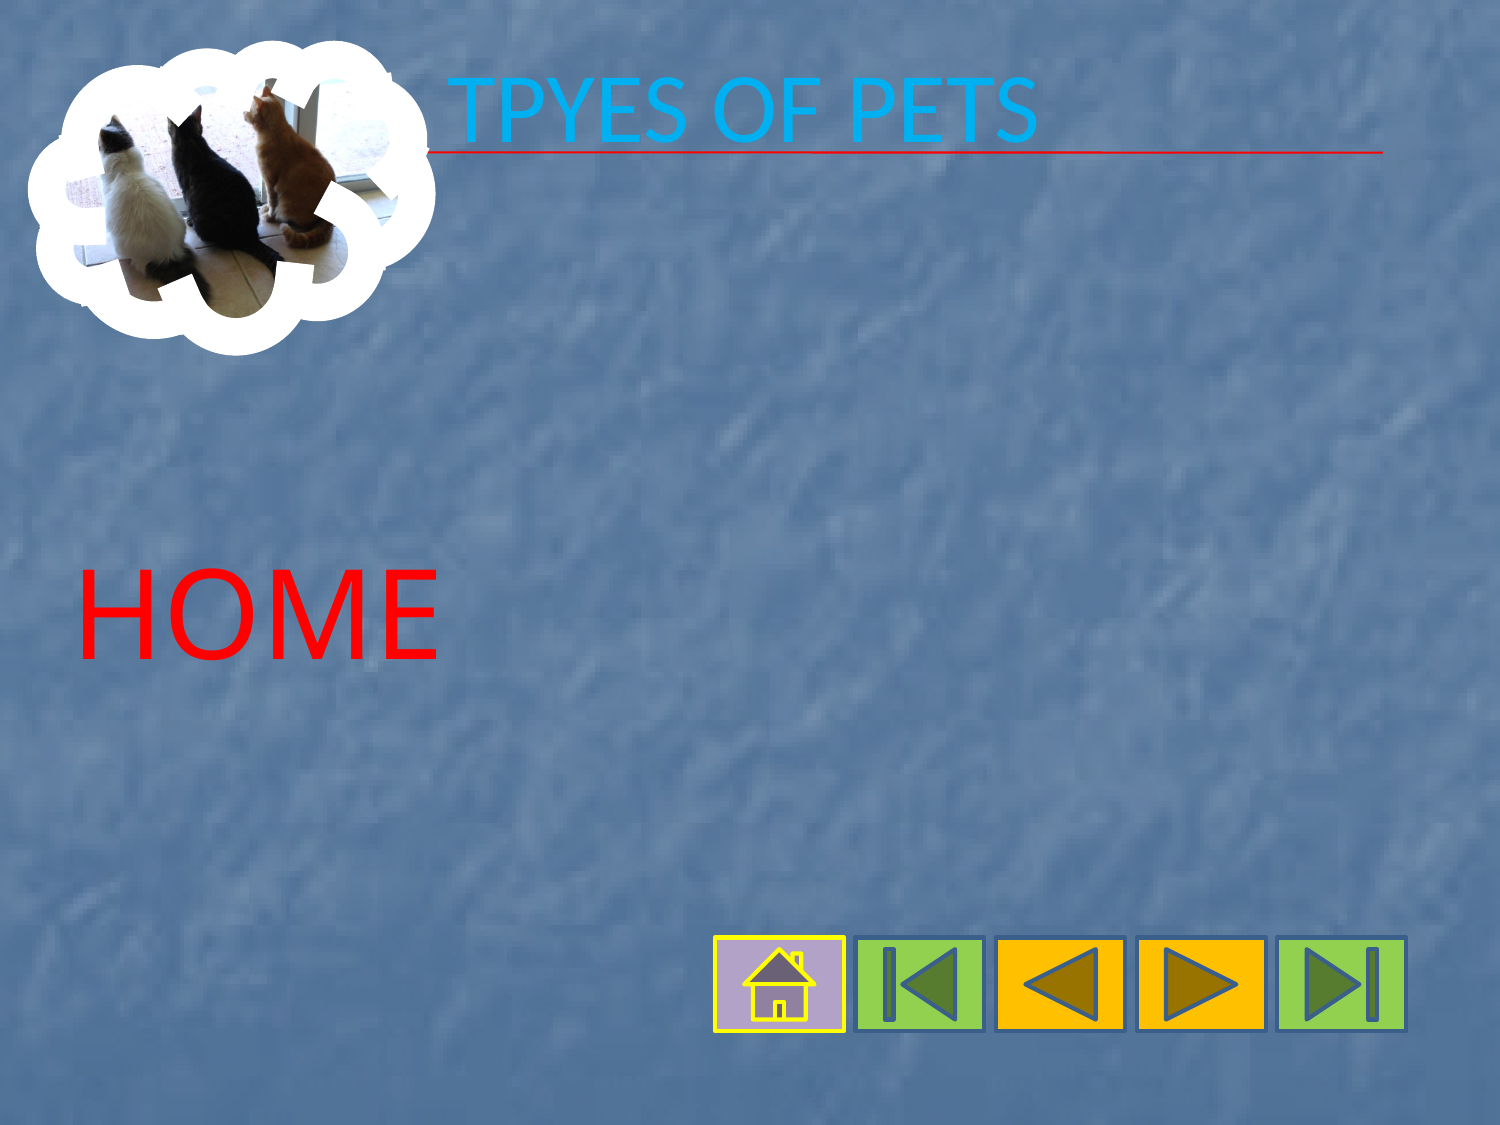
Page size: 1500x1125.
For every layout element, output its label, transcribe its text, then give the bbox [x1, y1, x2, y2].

picture [0, 0, 1500, 1125]
text_box HOME [23, 527, 493, 693]
